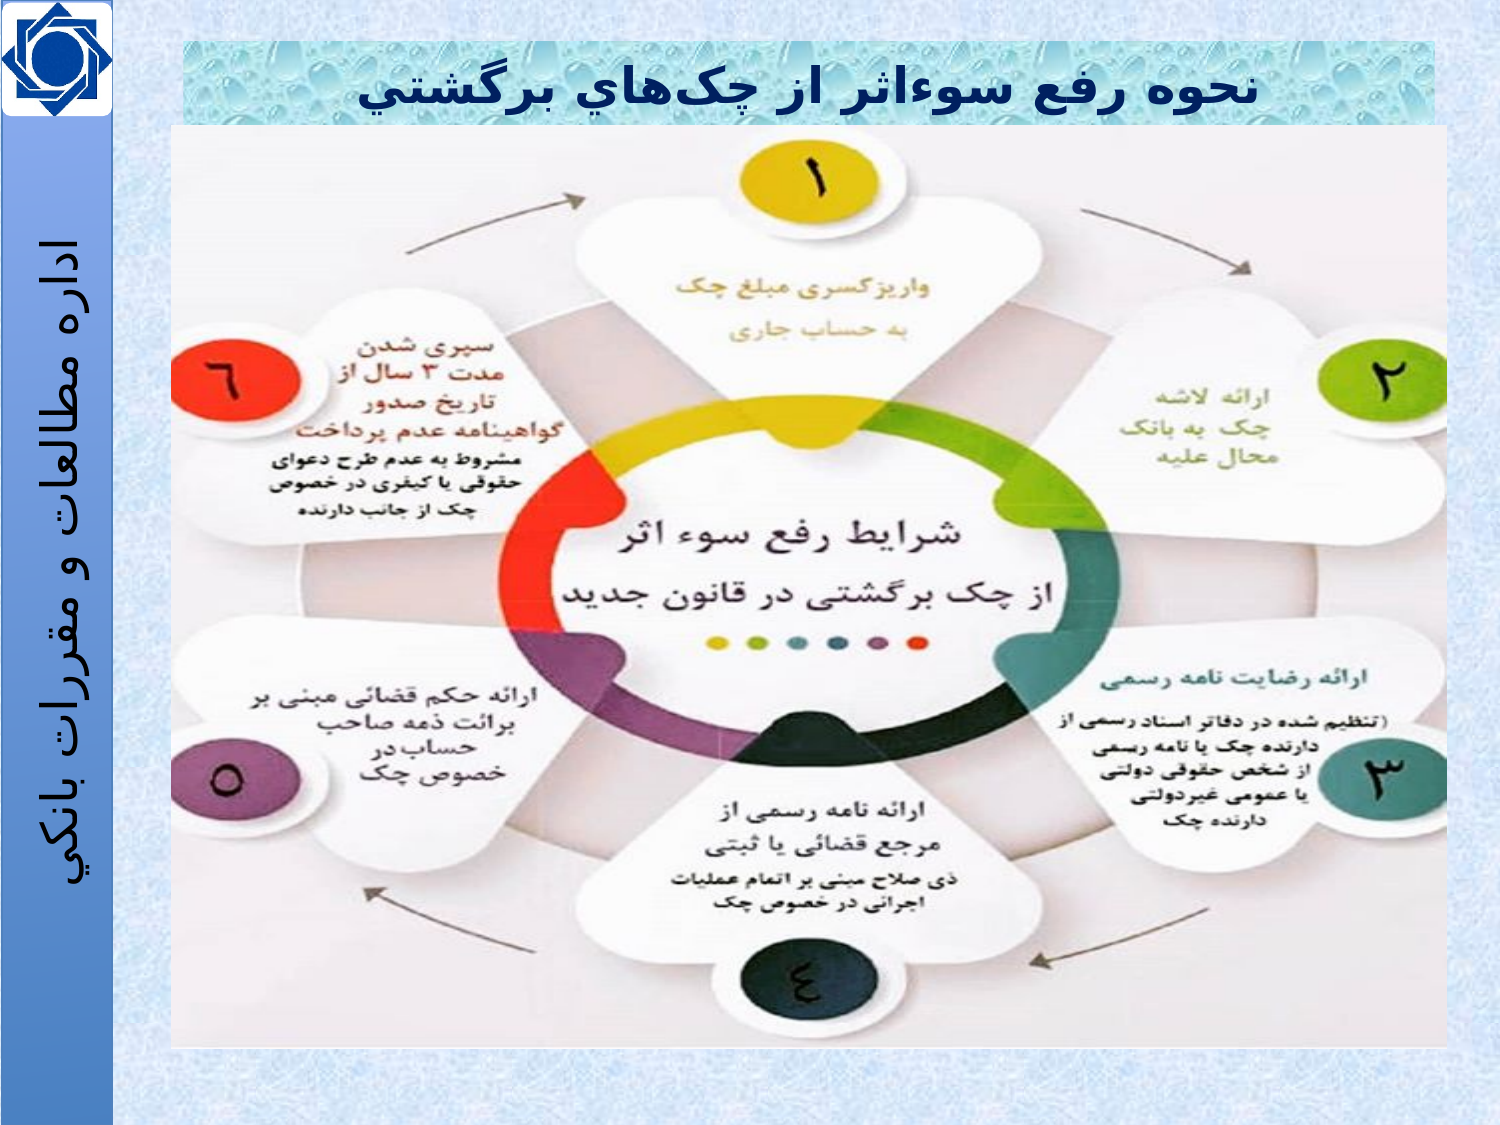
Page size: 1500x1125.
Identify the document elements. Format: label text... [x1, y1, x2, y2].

title نحوه رفع سوء‌اثر از چک‌هاي برگشتي [183, 41, 1435, 123]
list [170, 125, 1448, 1049]
picture [0, 0, 1500, 1125]
